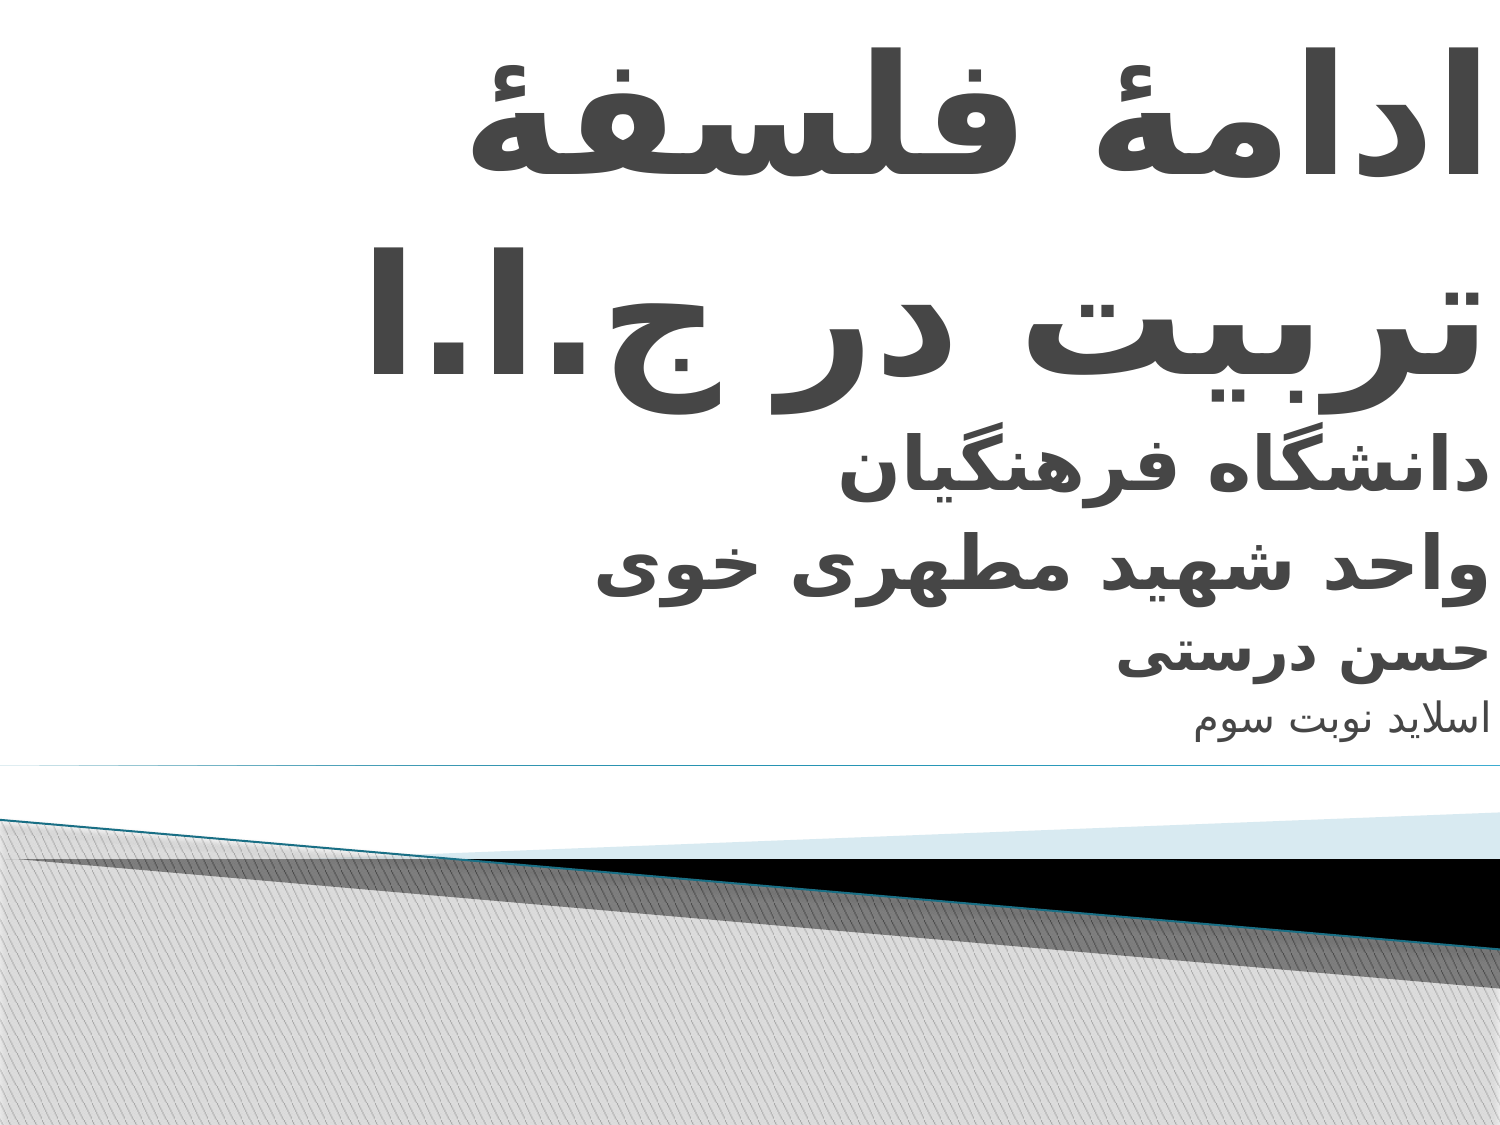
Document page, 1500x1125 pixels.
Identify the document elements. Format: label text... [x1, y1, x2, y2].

subtitle ادامۀ فلسفۀ تربیت در ج.ا.ا دانشگاه فرهنگیان واحد شهید مطهری خوی حسن درستی اسلاید نوبت سوم [0, 0, 1500, 1125]
